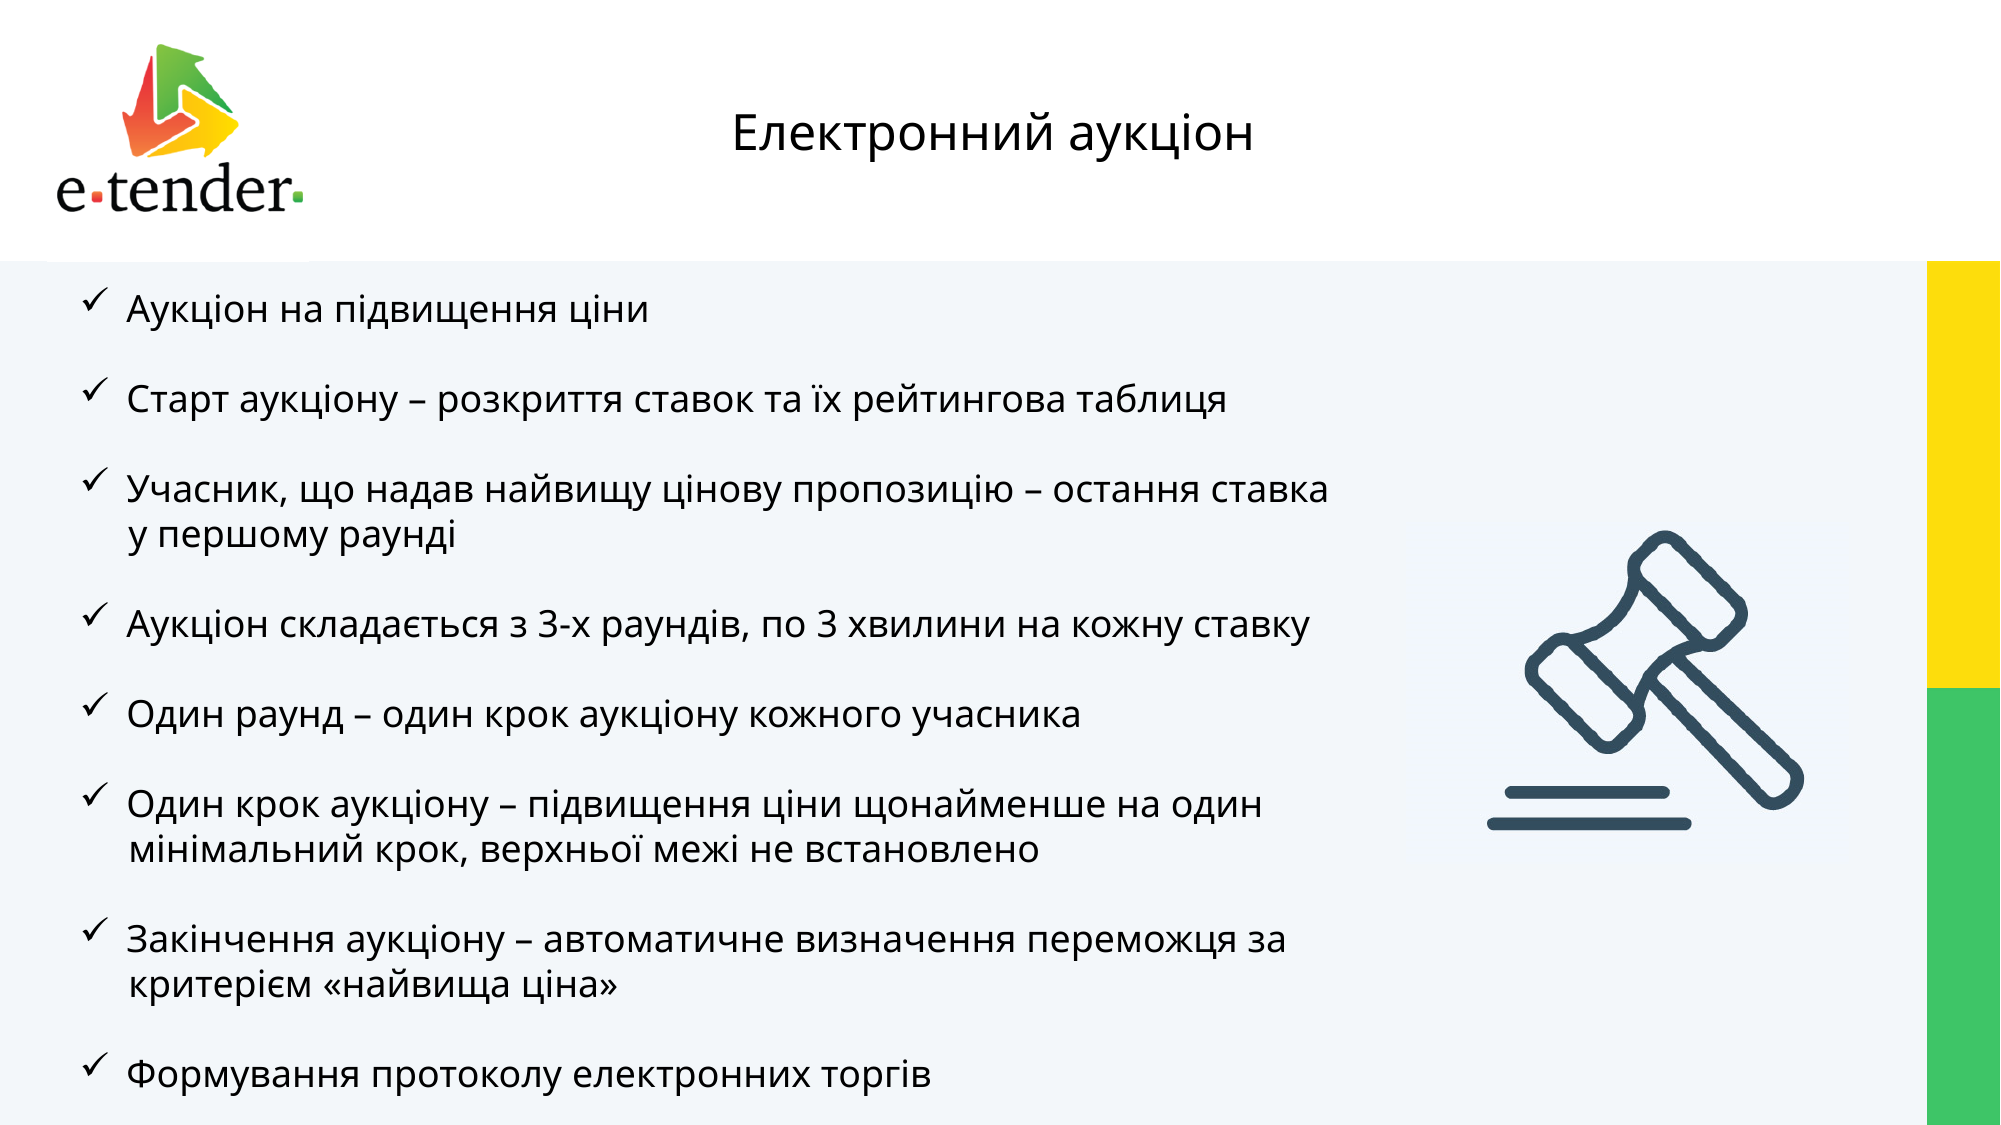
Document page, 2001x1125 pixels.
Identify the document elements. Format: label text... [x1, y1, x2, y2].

text_box Електронний аукціон [716, 93, 1284, 168]
picture [0, 0, 2000, 1125]
